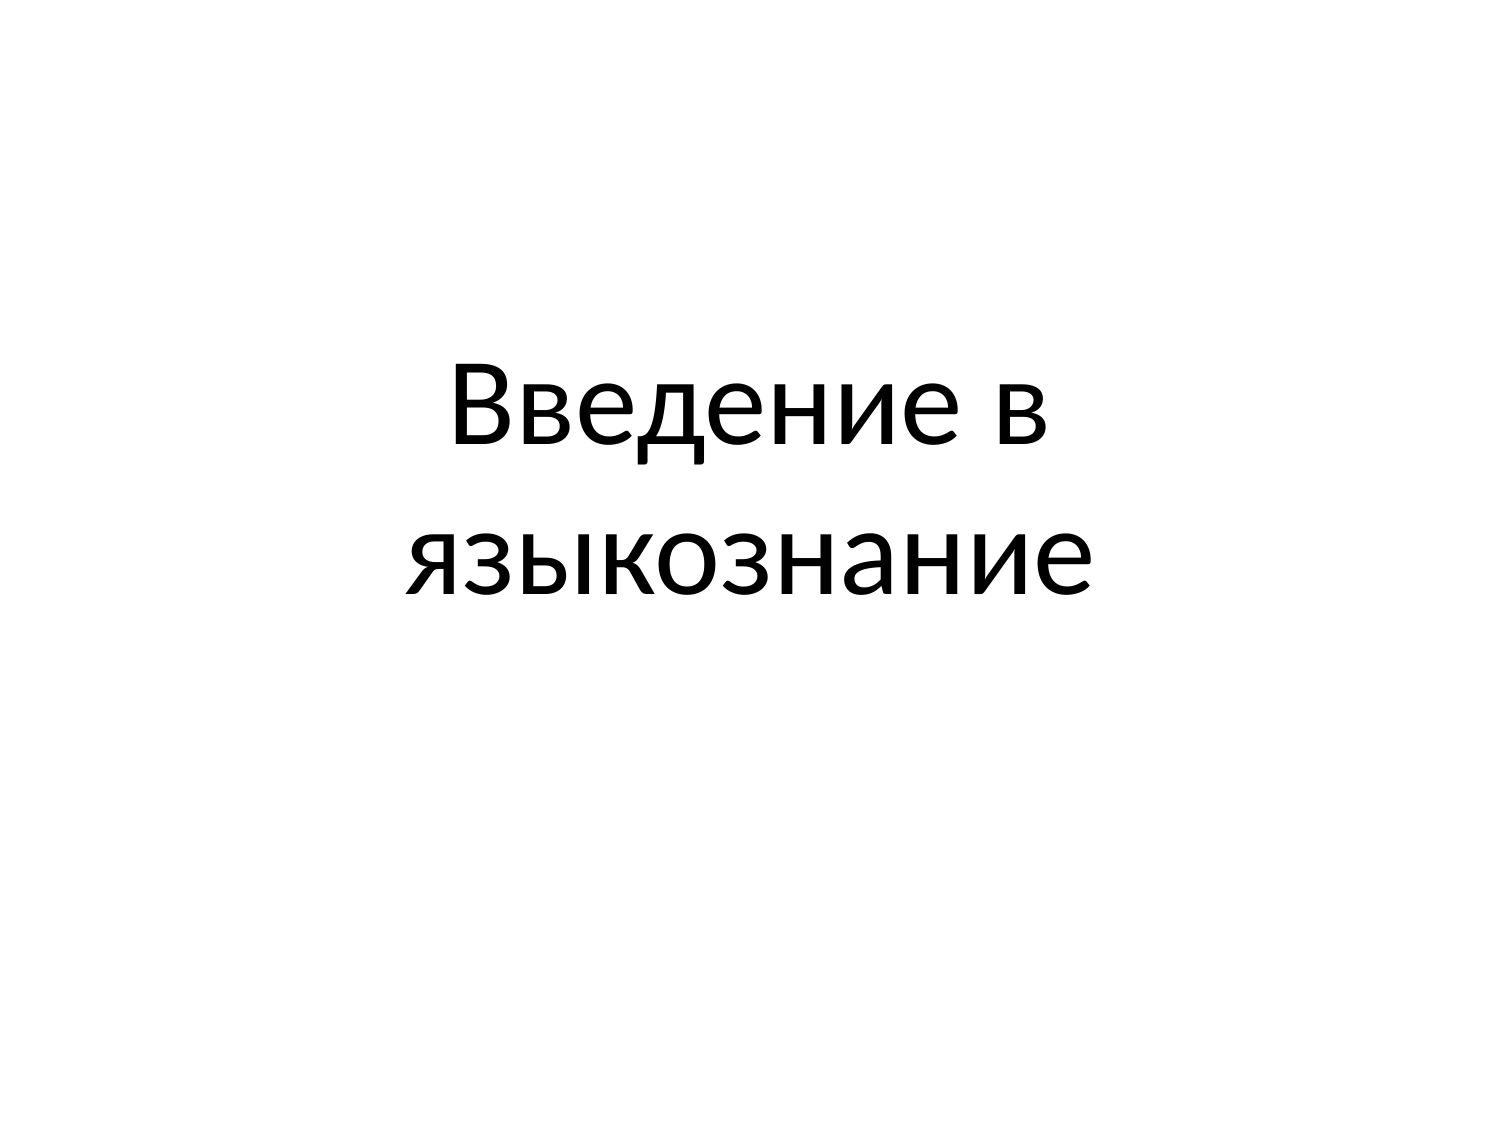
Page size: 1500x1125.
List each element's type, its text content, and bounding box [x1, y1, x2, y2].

title Введение в языкознание [112, 349, 1388, 591]
